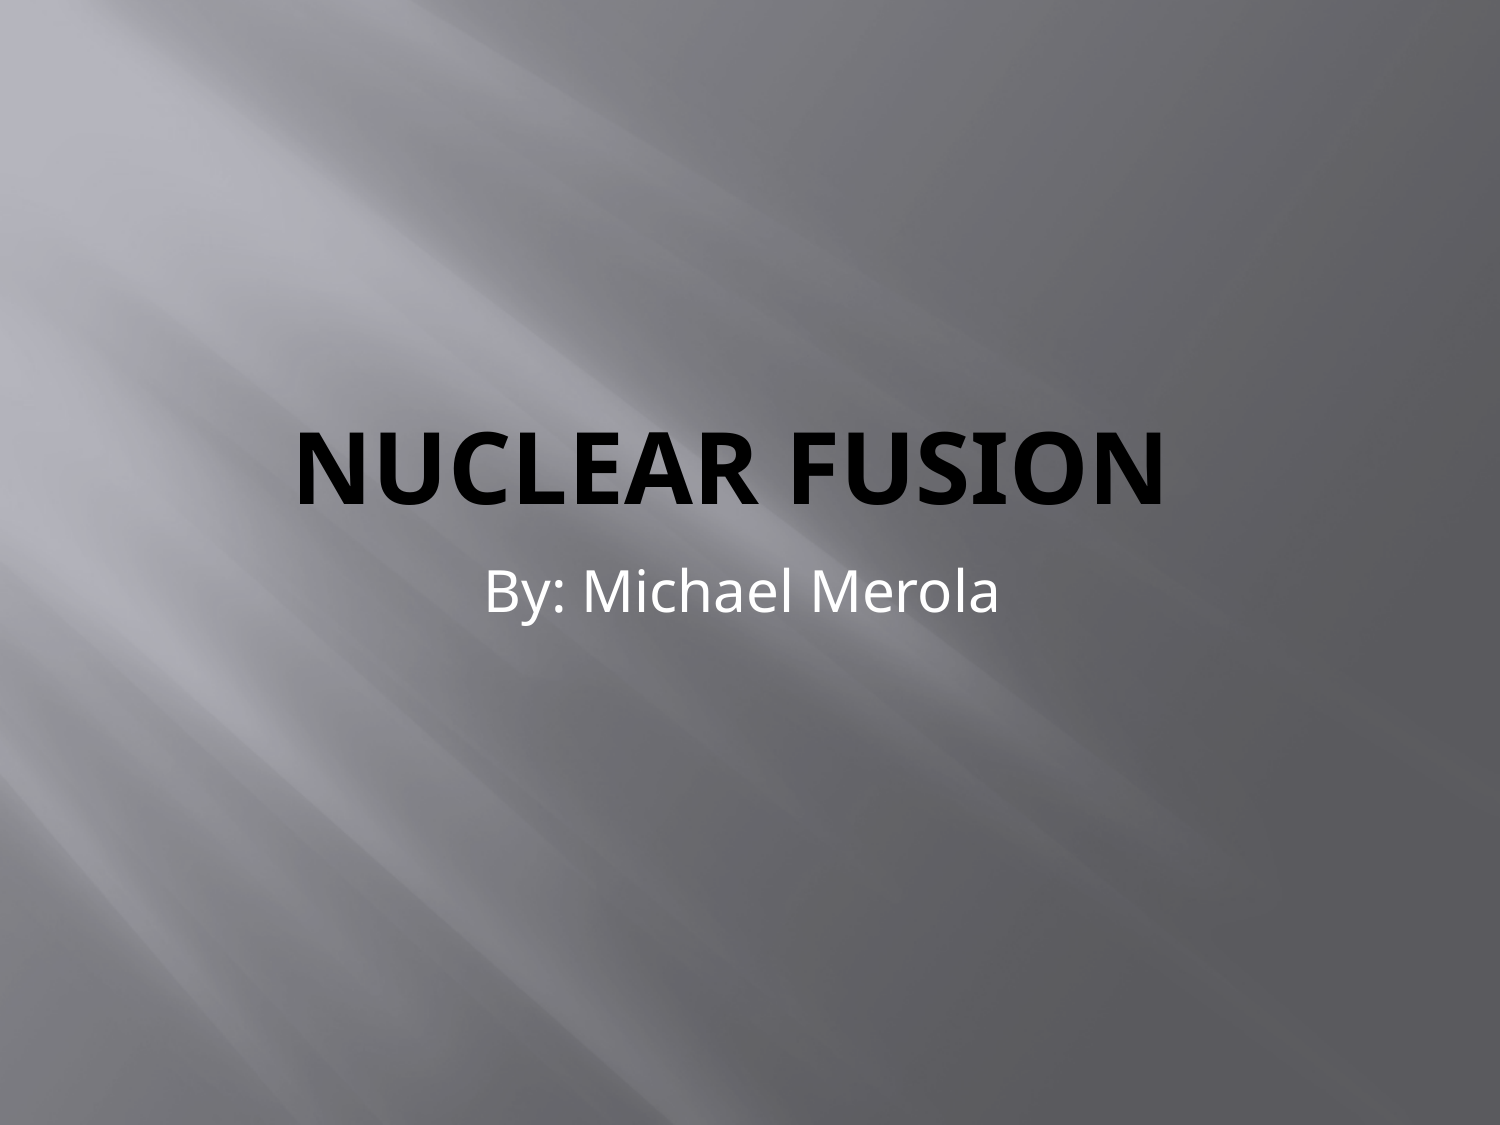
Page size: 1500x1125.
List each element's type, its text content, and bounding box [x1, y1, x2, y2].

subtitle By: Michael Merola [225, 546, 1275, 834]
title Nuclear fusion [69, 224, 1420, 525]
